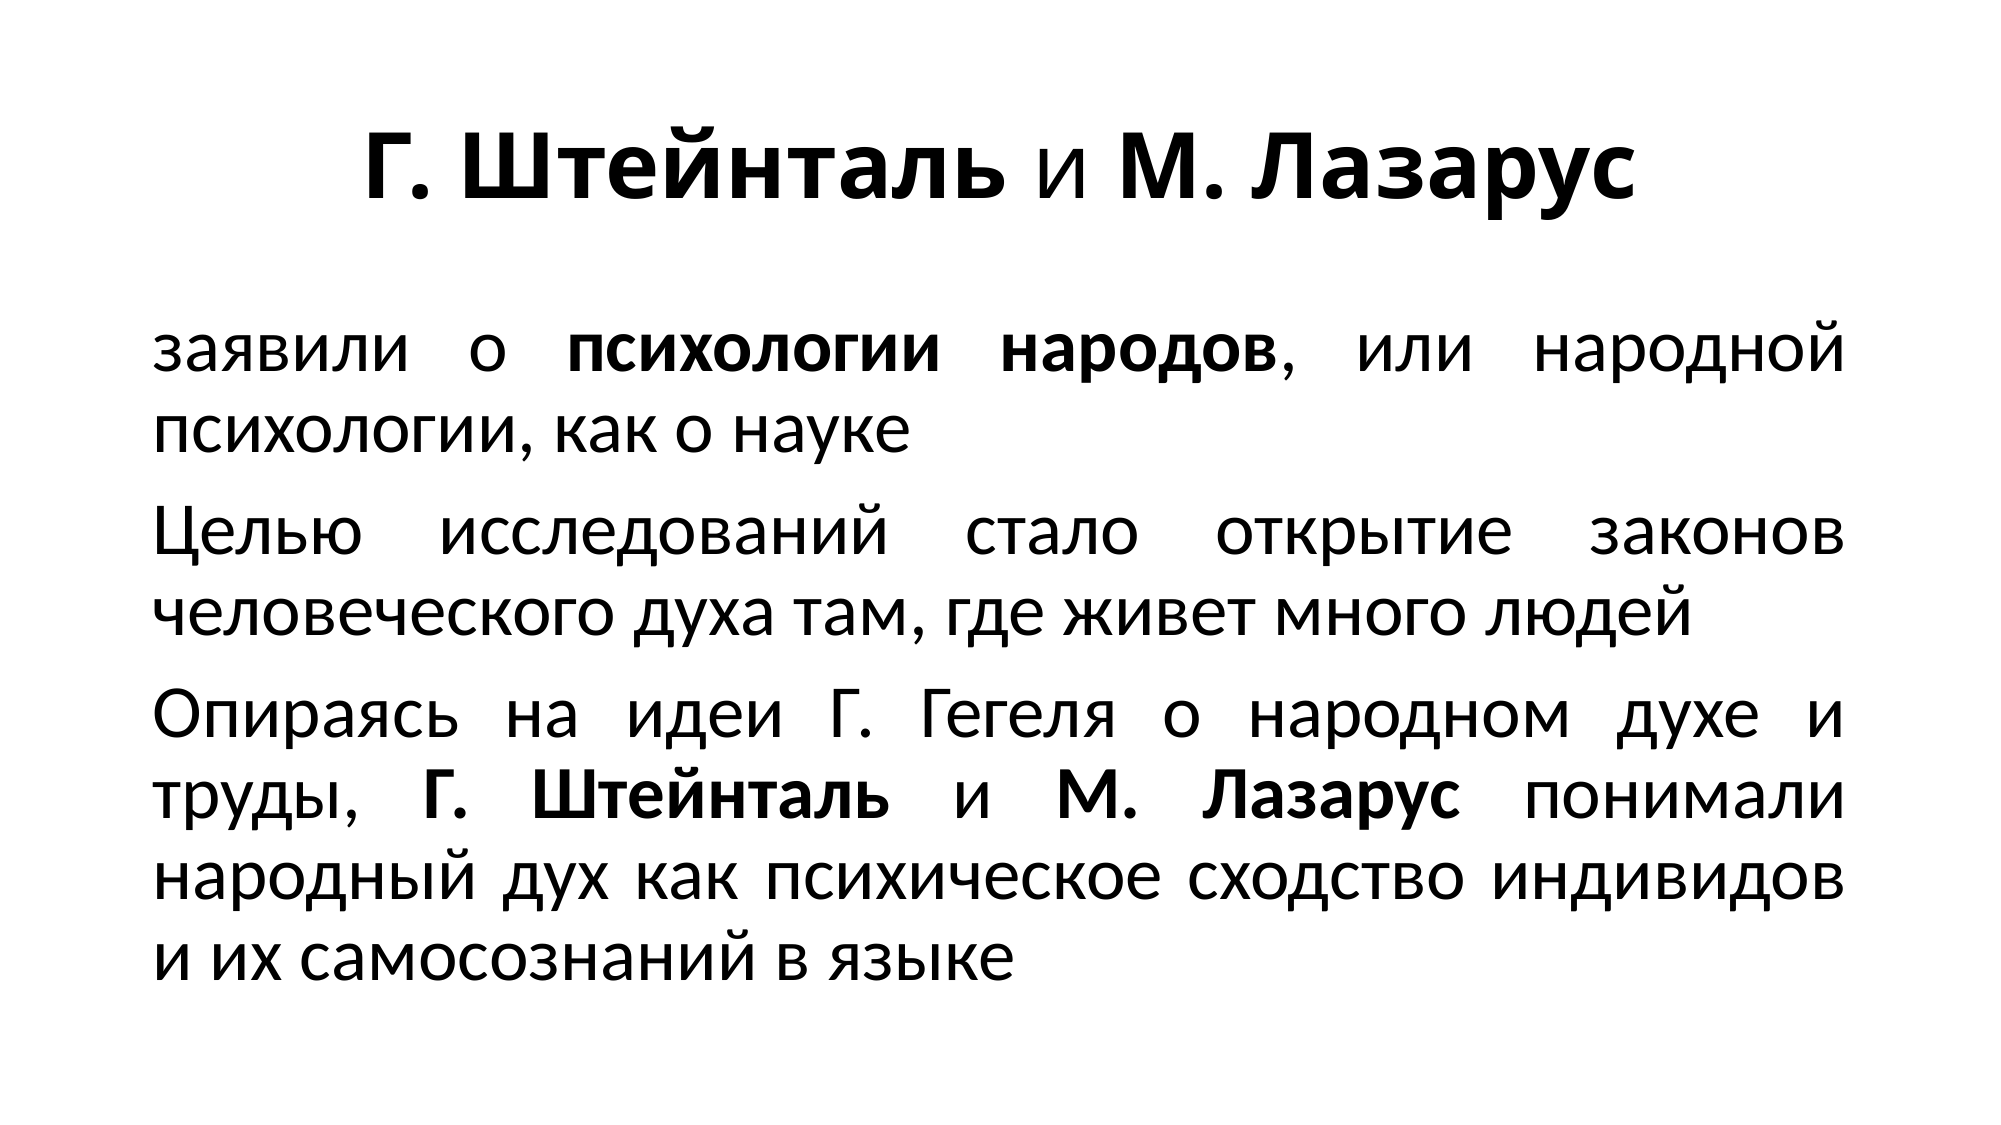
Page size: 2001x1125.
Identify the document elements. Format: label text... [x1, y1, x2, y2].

list заявили о психологии народов, или народной психологии, как о науке Целью исследований стало открытие законов человеческого духа там, где живет много людей Опираясь на идеи Г. Гегеля о народном духе и труды, Г. Штейнталь и М. Лазарус понимали народный дух как психическое сходство индивидов и их самосознаний в языке [137, 299, 1863, 1014]
title Г. Штейнталь и М. Лазарус [137, 59, 1863, 278]
